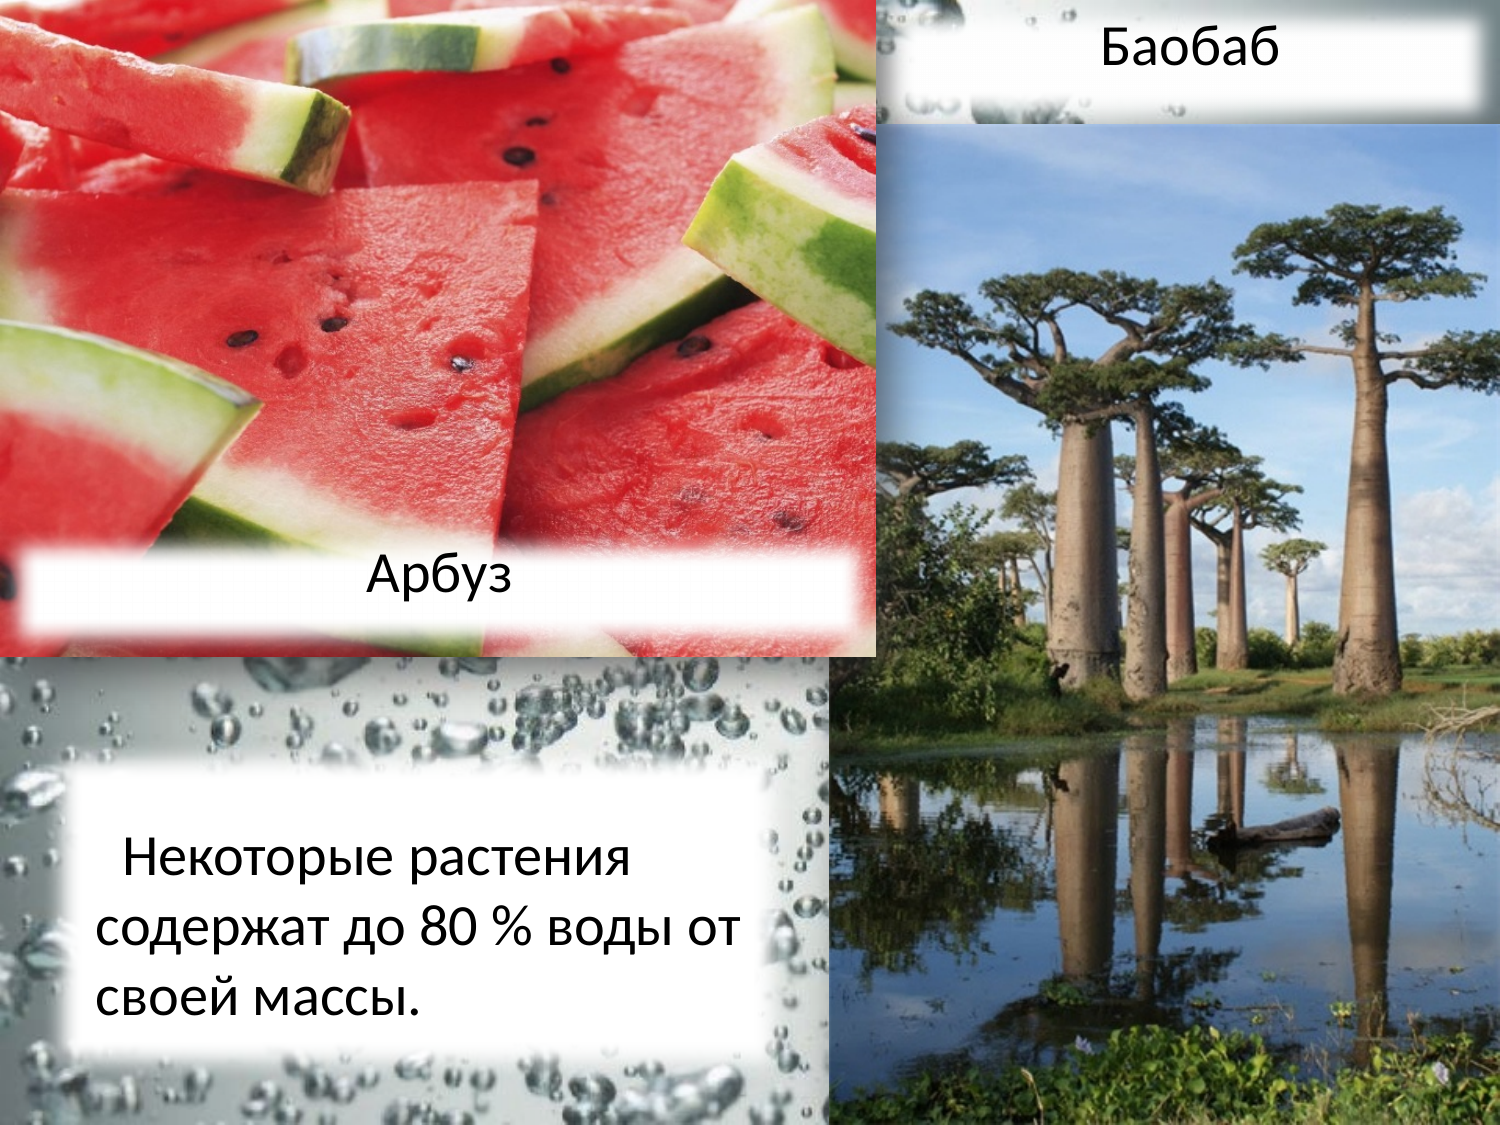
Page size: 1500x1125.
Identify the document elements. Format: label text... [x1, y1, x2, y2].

picture [891, 0, 1500, 111]
picture [0, 672, 823, 1125]
picture [0, 0, 1500, 1125]
text_box Некоторые растения содержат до 80 % воды от своей массы. [78, 776, 757, 1046]
text_box Баобаб [915, 35, 1466, 95]
